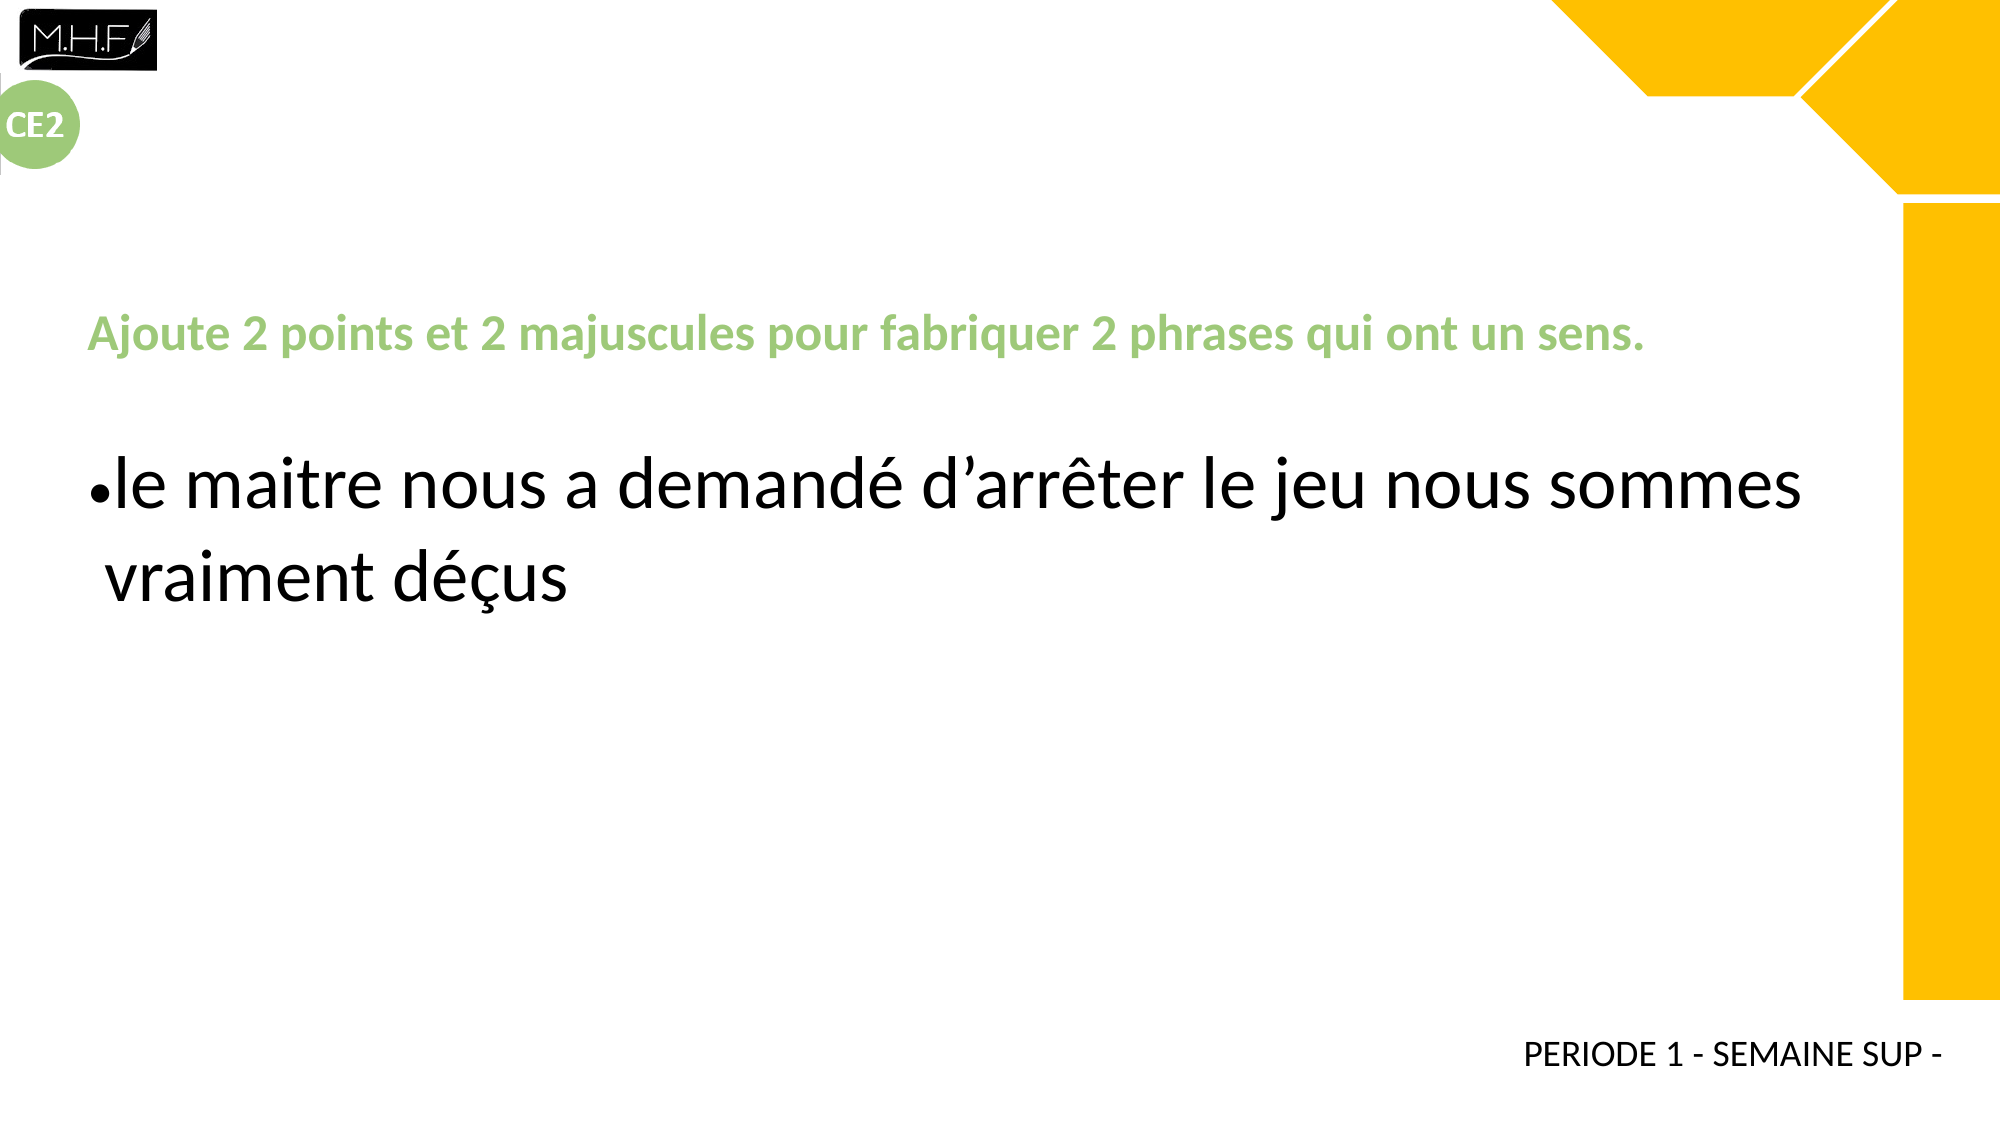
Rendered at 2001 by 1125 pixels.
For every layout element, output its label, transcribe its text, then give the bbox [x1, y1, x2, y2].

text_box PERIODE 1 - SEMAINE SUP - [1362, 1021, 1967, 1082]
text_box Ajoute 2 points et 2 majuscules pour fabriquer 2 phrases qui ont un sens. •le maitre nous a demandé d’arrêter le jeu nous sommes vraiment déçus [72, 298, 1904, 632]
text_box [1902, 202, 2000, 1001]
text_box [1799, 0, 2000, 196]
text_box [1549, 0, 1892, 98]
picture [0, 7, 157, 175]
